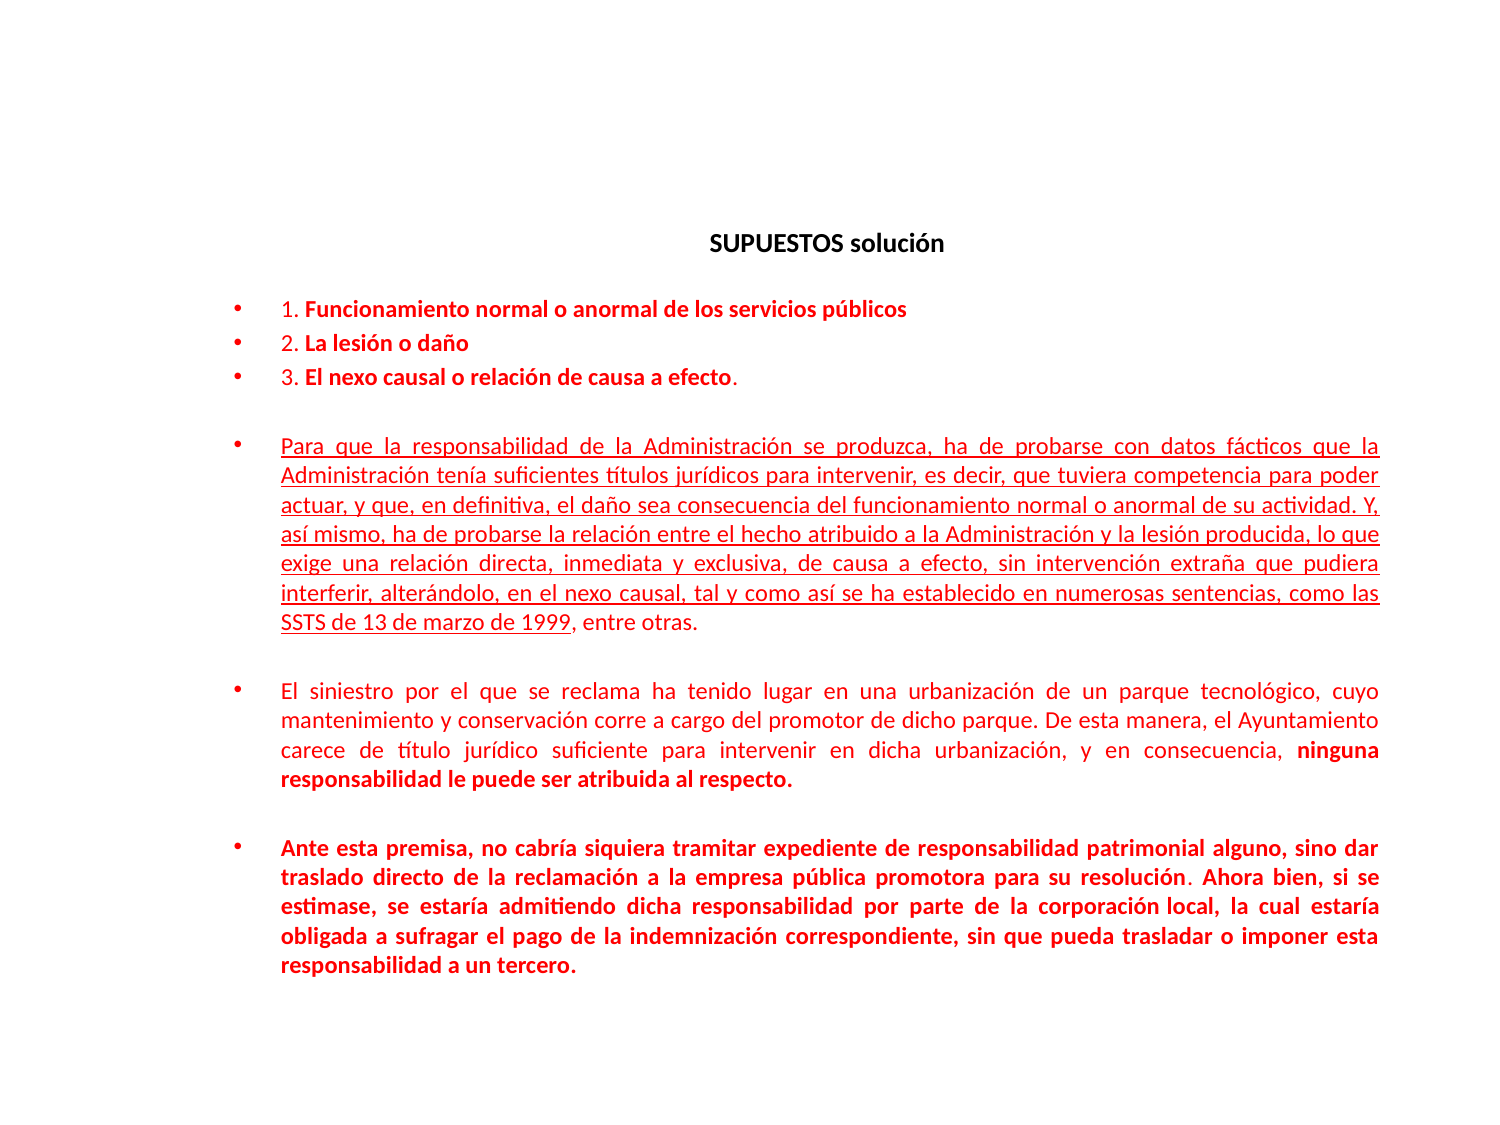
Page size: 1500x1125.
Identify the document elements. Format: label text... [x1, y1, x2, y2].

title SUPUESTOS solución [238, 217, 1416, 300]
list 1. Funcionamiento normal o anormal de los servicios públicos 2. La lesión o daño 3. El nexo causal o relación de causa a efecto. Para que la responsabilidad de la Administración se produzca, ha de probarse con datos fácticos que la Administración tenía suficientes títulos jurídicos para intervenir, es decir, que tuviera competencia para poder actuar, y que, en definitiva, el daño sea consecuencia del funcionamiento normal o anormal de su actividad. Y, así mismo, ha de probarse la relación entre el hecho atribuido a la Administración y la lesión producida, lo que exige una relación directa, inmediata y exclusiva, de causa a efecto, sin intervención extraña que pudiera interferir, alterándolo, en el nexo causal, tal y como así se ha establecido en numerosas sentencias, como las SSTS de 13 de marzo de 1999, entre otras. El siniestro por el que se reclama ha tenido lugar en una urbanización de un parque tecnológico, cuyo mantenimiento y conservación corre a cargo del promotor de dicho parque. De esta manera, el Ayuntamiento carece de título jurídico suficiente para intervenir en dicha urbanización, y en consecuencia, ninguna responsabilidad le puede ser atribuida al respecto. Ante esta premisa, no cabría siquiera tramitar expediente de responsabilidad patrimonial alguno, sino dar traslado directo de la reclamación a la empresa pública promotora para su resolución. Ahora bien, si se estimase, se estaría admitiendo dicha responsabilidad por parte de la corporación local, la cual estaría obligada a sufragar el pago de la indemnización correspondiente, sin que pueda trasladar o imponer esta responsabilidad a un tercero. [218, 285, 1395, 1045]
